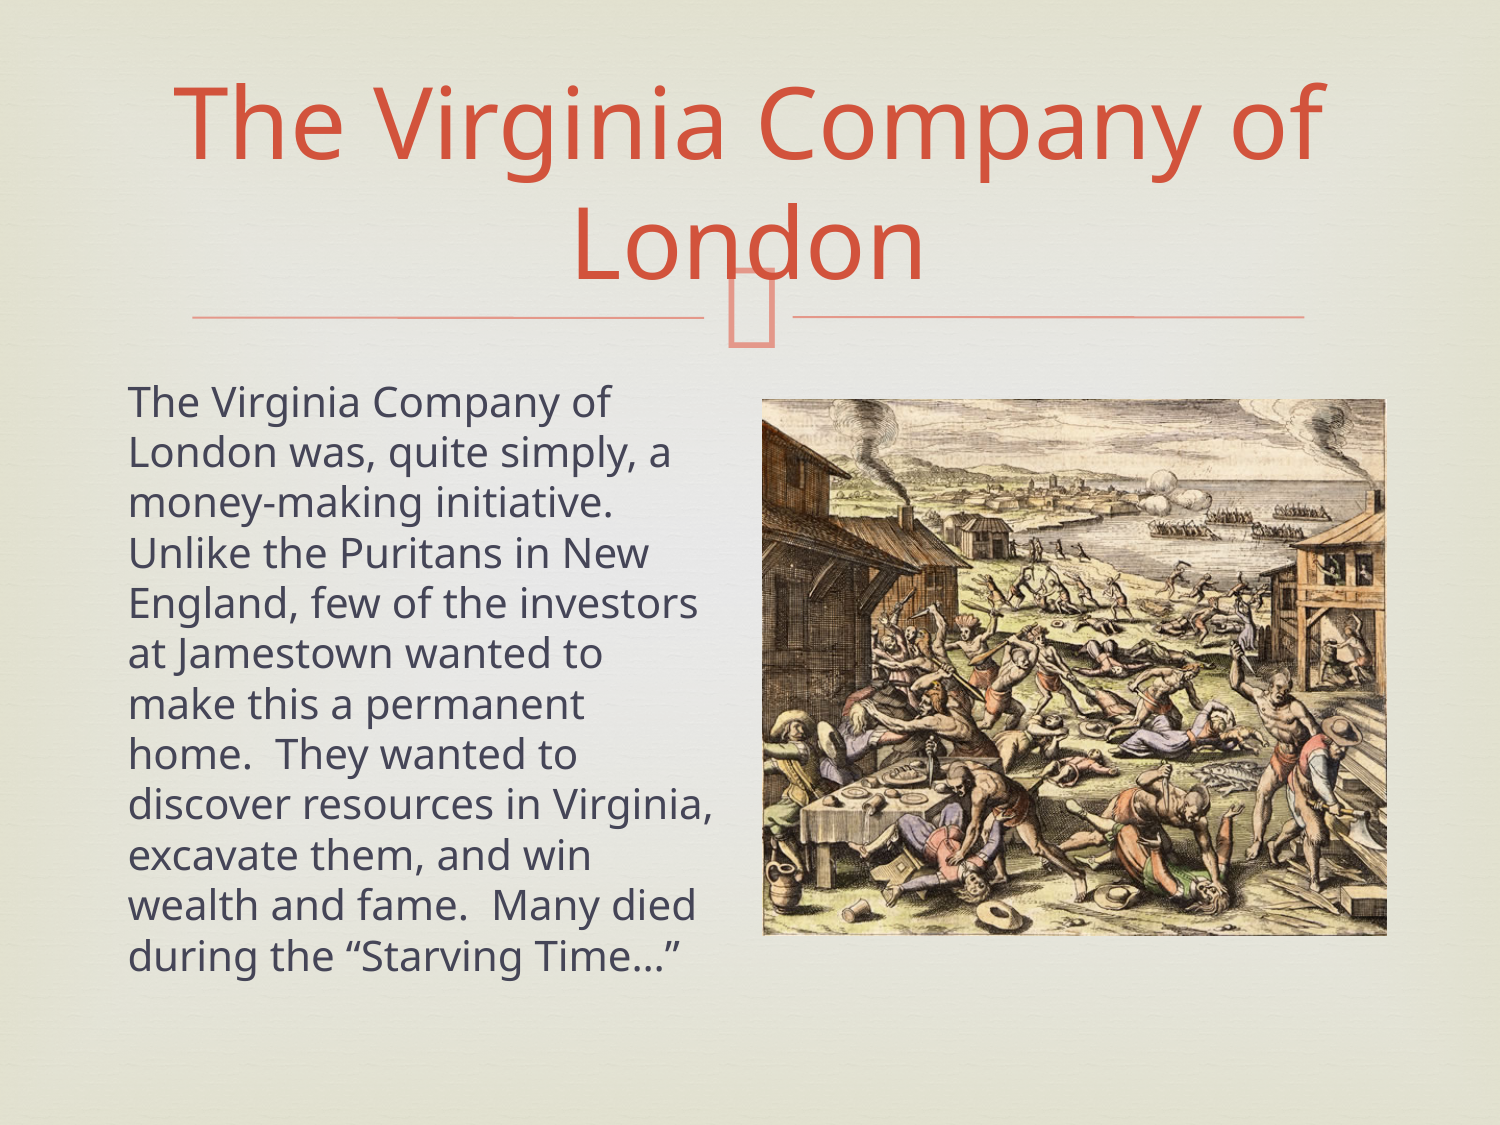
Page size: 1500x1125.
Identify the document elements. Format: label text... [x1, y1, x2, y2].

title The Virginia Company of London [112, 93, 1386, 267]
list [761, 399, 1387, 937]
list The Virginia Company of London was, quite simply, a money-making initiative. Unlike the Puritans in New England, few of the investors at Jamestown wanted to make this a permanent home. They wanted to discover resources in Virginia, excavate them, and win wealth and fame. Many died during the “Starving Time…” [112, 367, 737, 1004]
